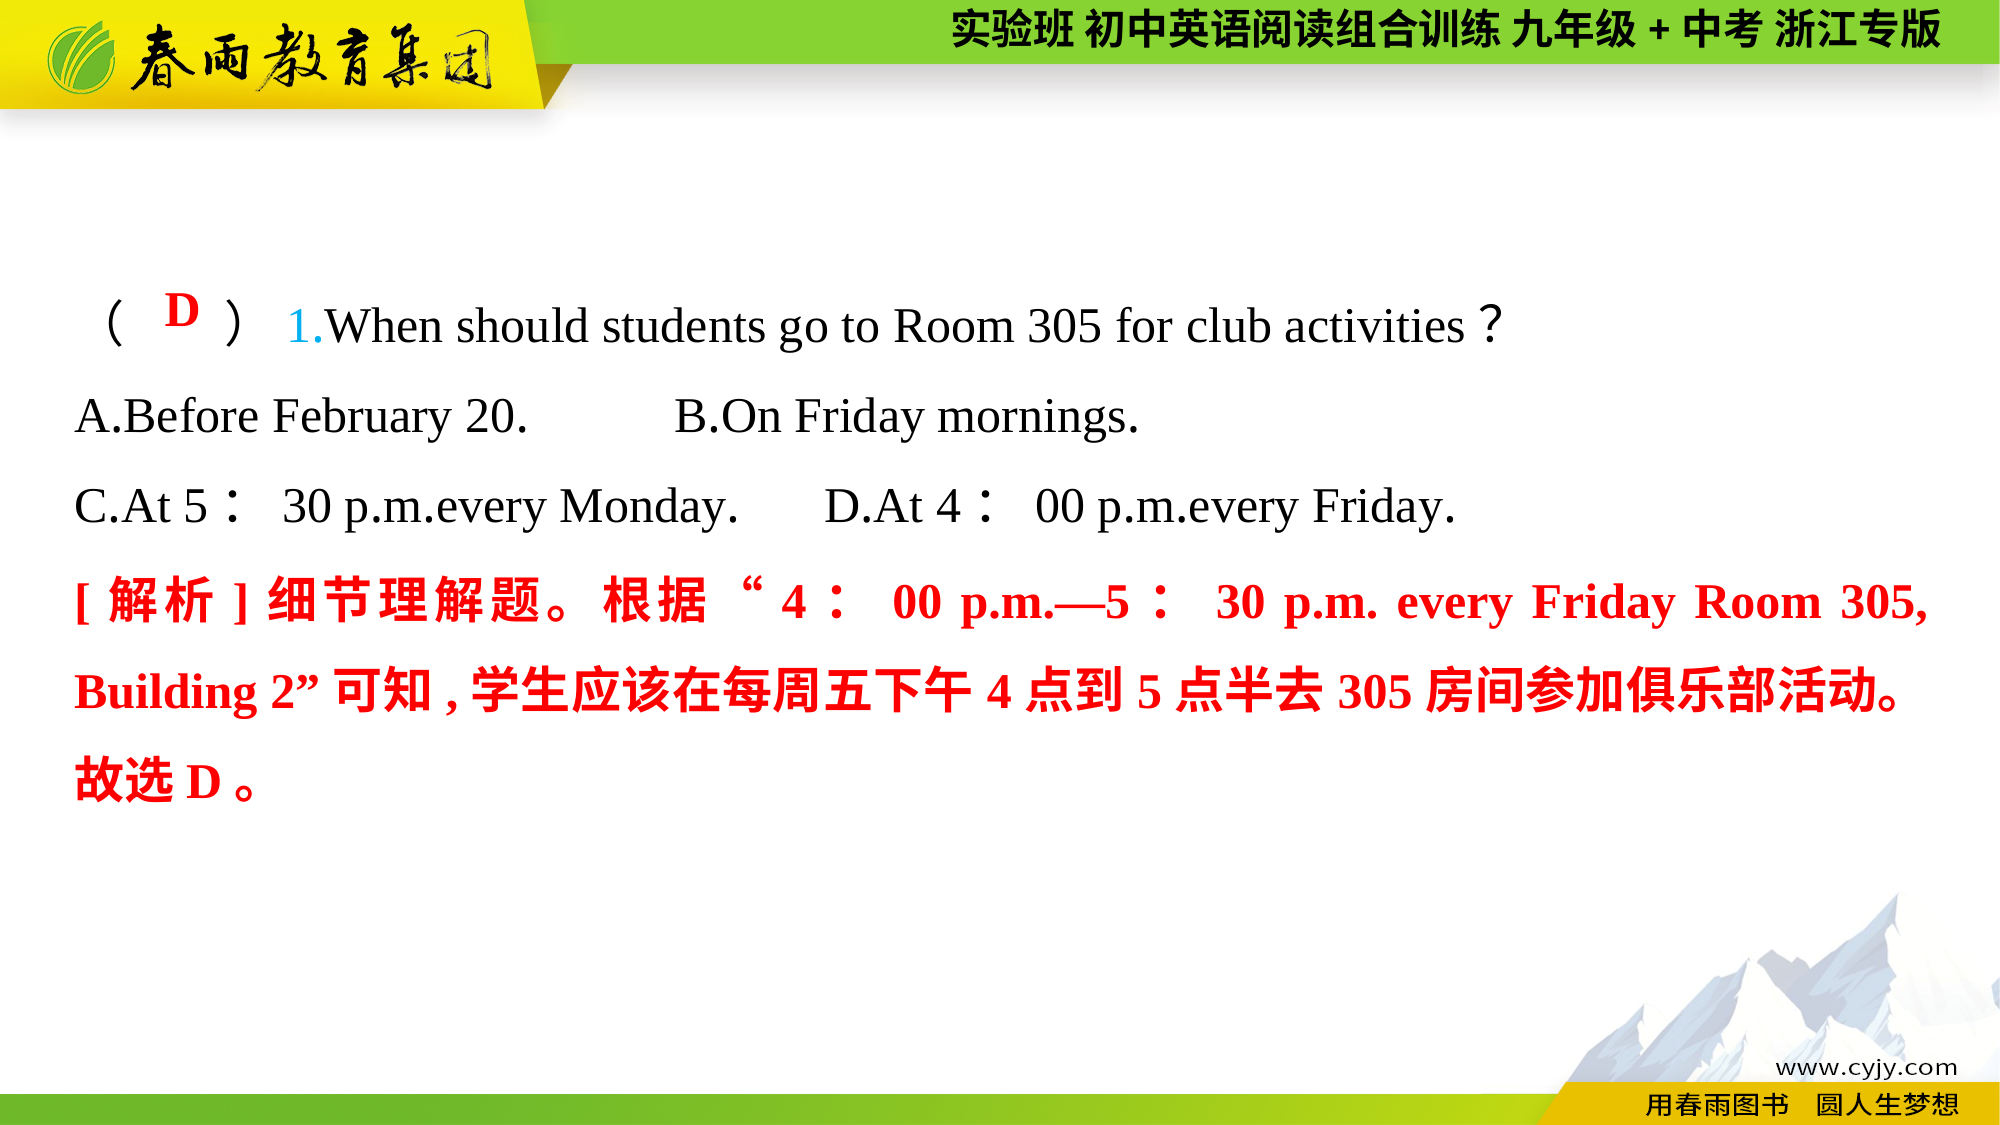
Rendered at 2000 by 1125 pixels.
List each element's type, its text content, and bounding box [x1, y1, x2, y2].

text_box [解析]细节理解题。根据“4：00 p.m.—5：30 p.m. every Friday Room 305, Building 2”可知,学生应该在每周五下午4点到5点半去305房间参加俱乐部活动。故选D。 [59, 530, 1944, 816]
list （ ）1.When should students go to Room 305 for club activities？ A.Before February 20. B.On Friday mornings. C.At 5：30 p.m.every Monday. D.At 4：00 p.m.every Friday. [59, 255, 1944, 530]
text_box D [149, 268, 216, 344]
picture [0, 0, 2000, 1125]
